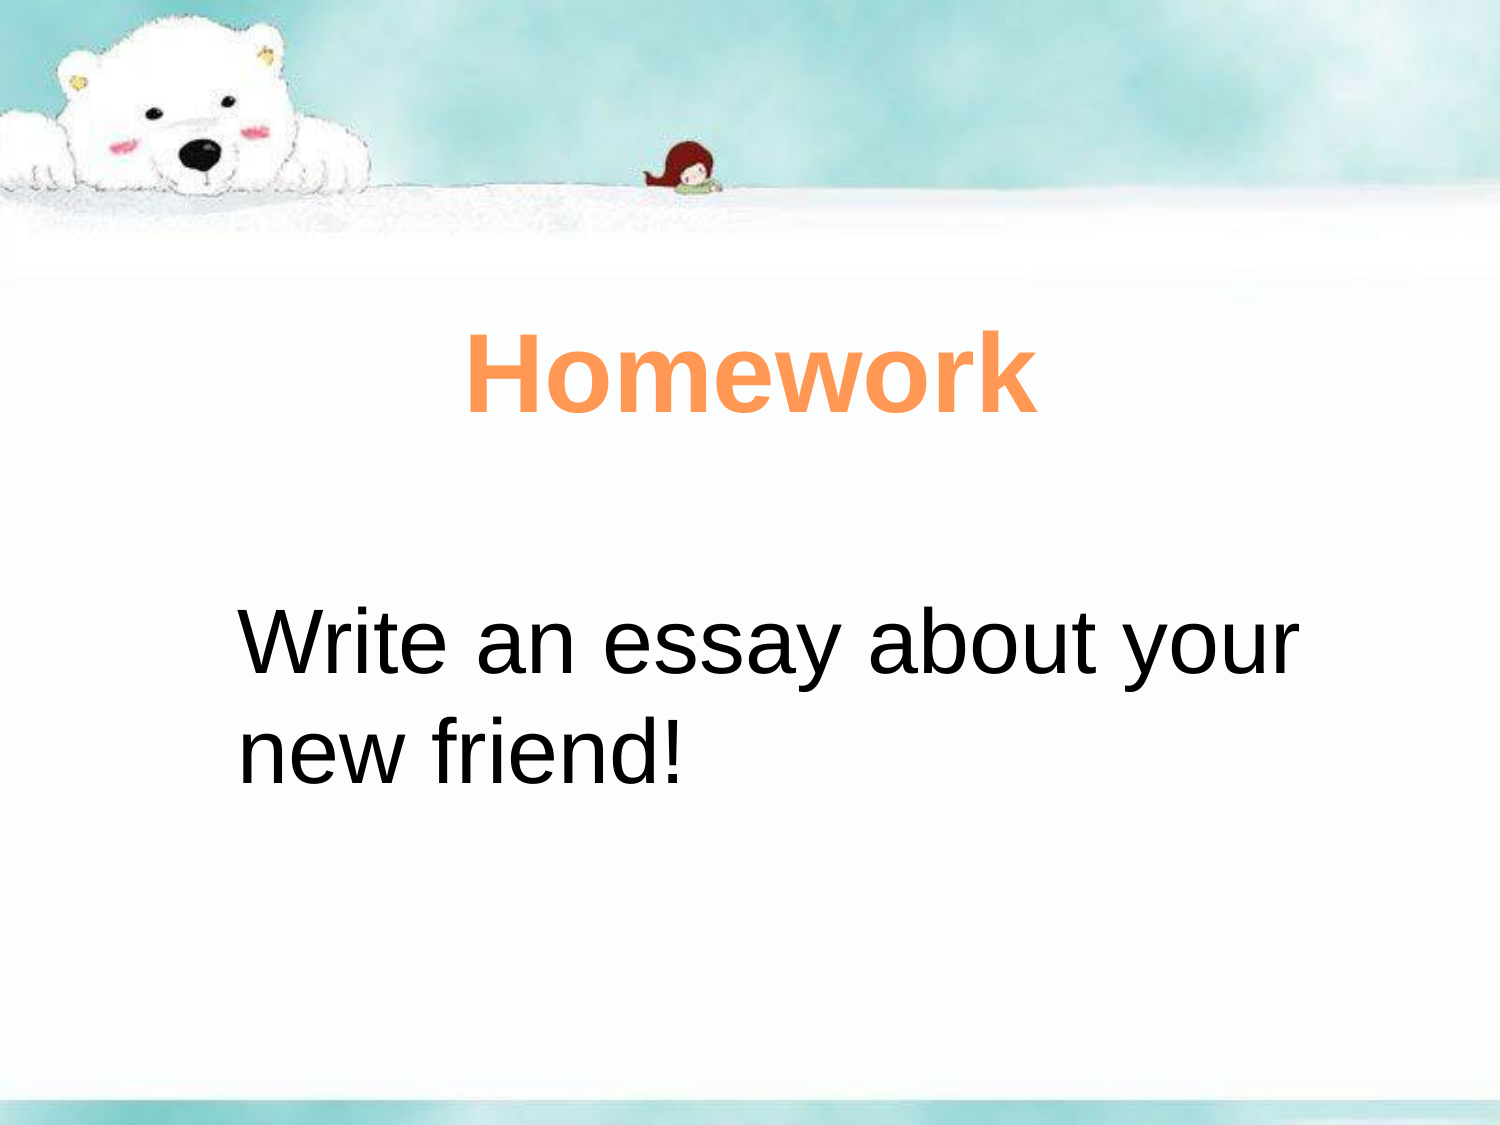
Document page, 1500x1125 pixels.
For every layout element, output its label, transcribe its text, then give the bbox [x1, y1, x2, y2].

picture [0, 0, 1500, 1125]
text_box Write an essay about your new friend! [222, 574, 1383, 809]
text_box Homework [448, 292, 1054, 443]
